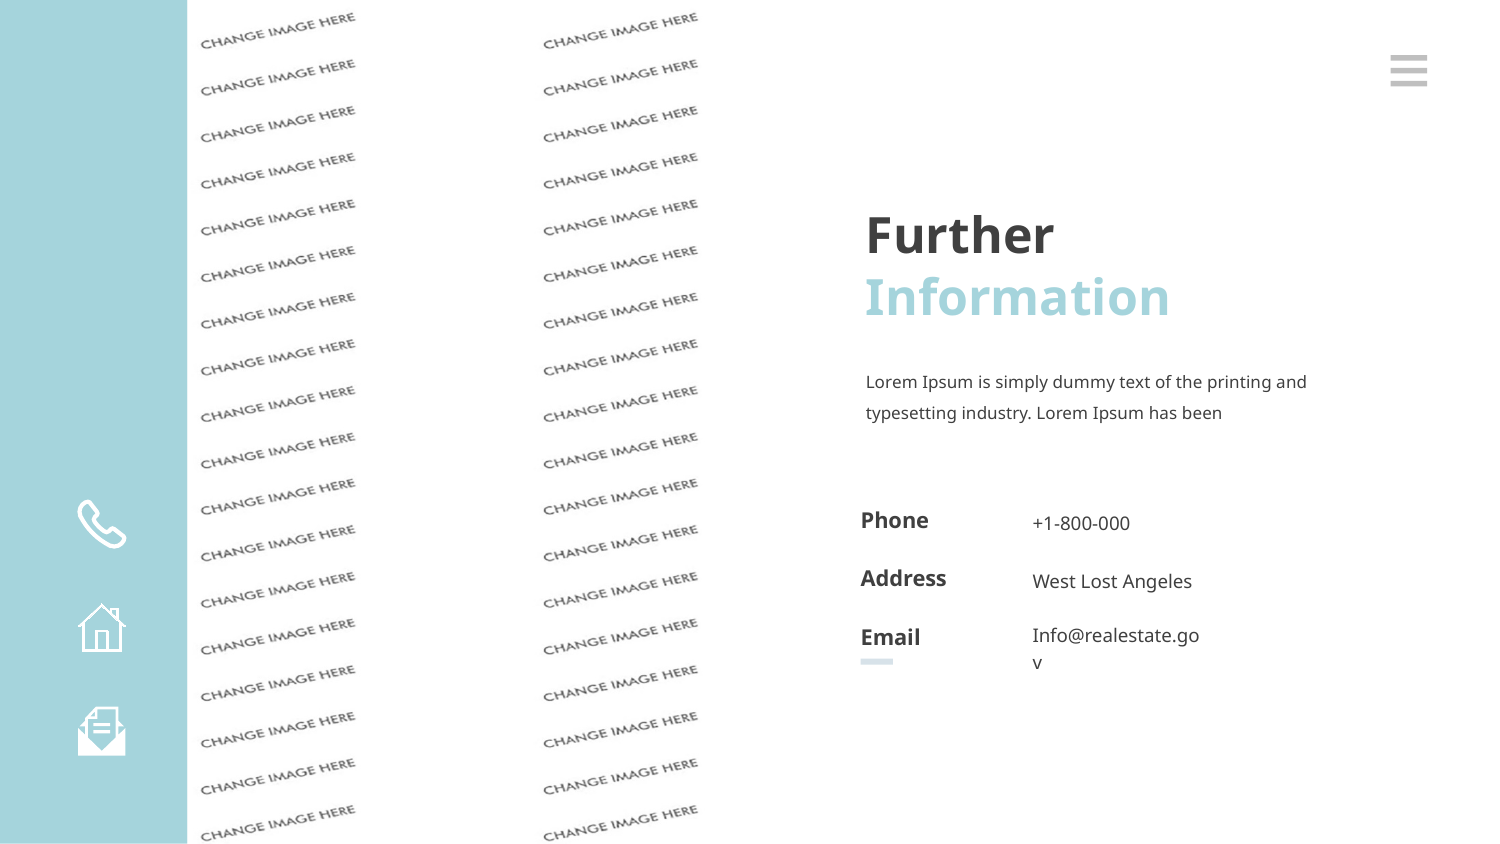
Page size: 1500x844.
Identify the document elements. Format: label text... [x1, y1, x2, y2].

text_box Lorem Ipsum is simply dummy text of the printing and typesetting industry. Lorem Ipsum has been [851, 353, 1349, 431]
text_box Email [860, 623, 1018, 650]
text_box Address [860, 564, 1018, 592]
text_box [860, 658, 894, 666]
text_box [78, 706, 126, 756]
text_box Phone [860, 507, 1018, 534]
text_box [78, 603, 126, 652]
text_box Info@realestate.gov [1032, 619, 1200, 674]
picture [187, 0, 752, 844]
text_box Further Information [851, 193, 1193, 334]
text_box +1-800-000 [1032, 507, 1200, 535]
text_box [78, 500, 126, 548]
text_box West Lost Angeles [1032, 565, 1200, 593]
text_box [1390, 55, 1428, 87]
